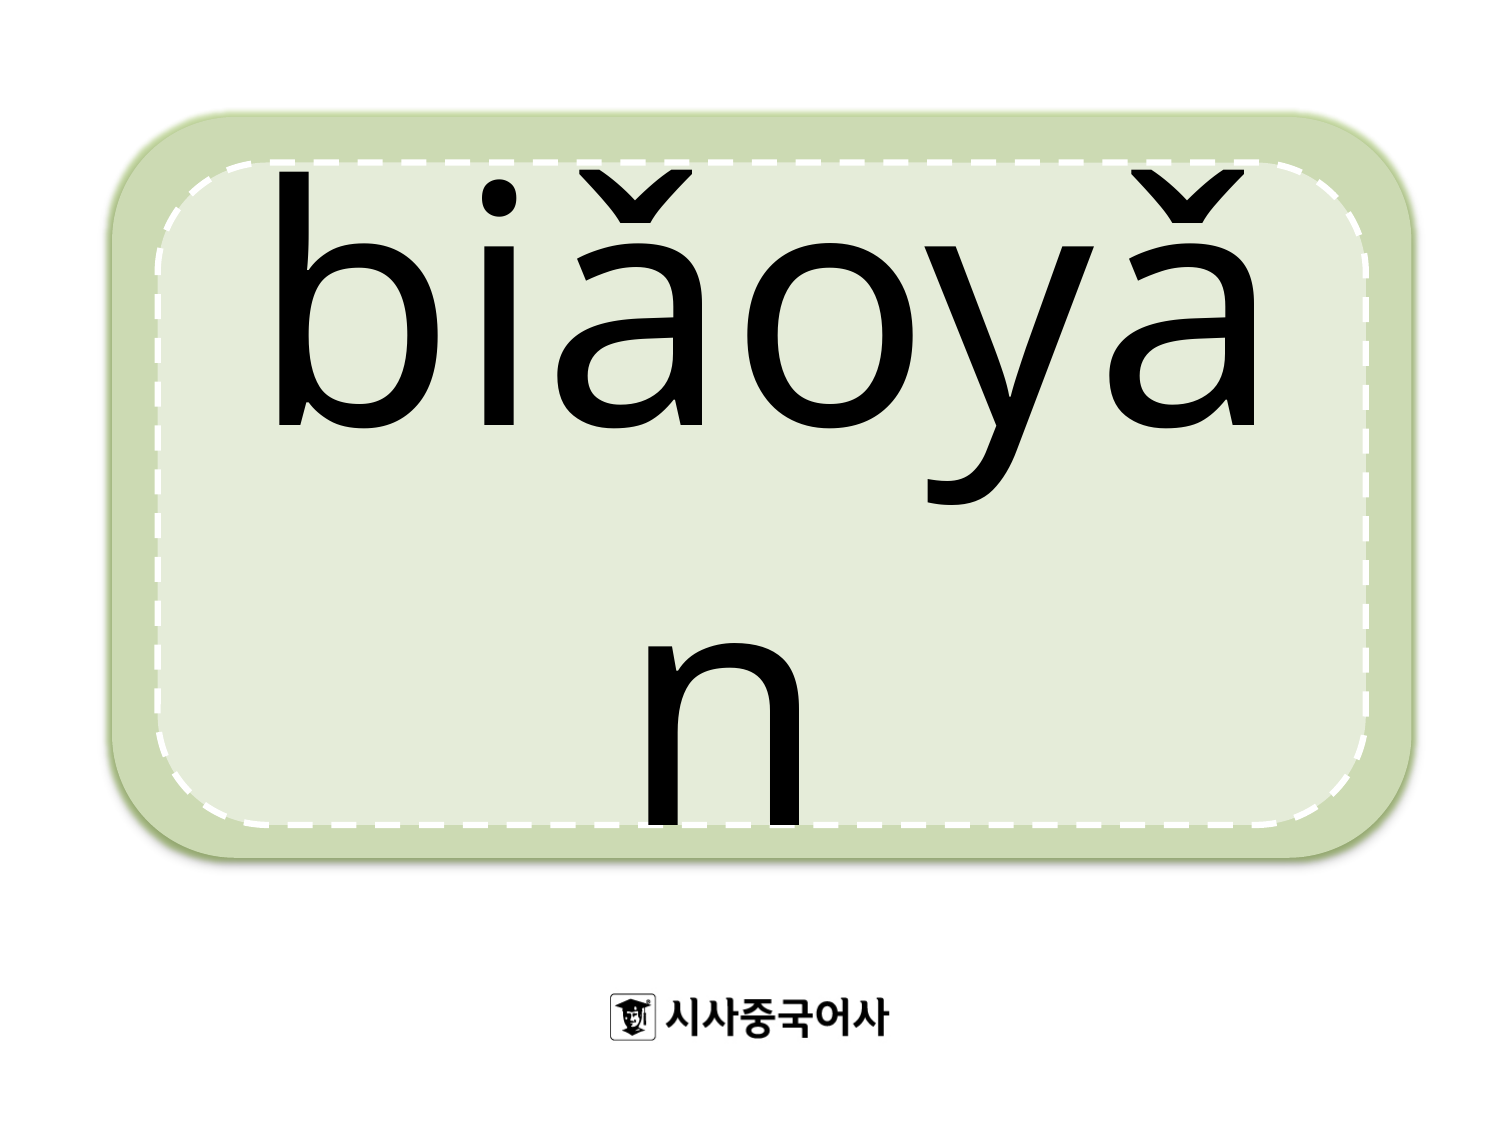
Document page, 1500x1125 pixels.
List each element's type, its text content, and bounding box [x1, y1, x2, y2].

text_box biǎoyǎn [162, 160, 1371, 824]
picture [602, 987, 898, 1047]
